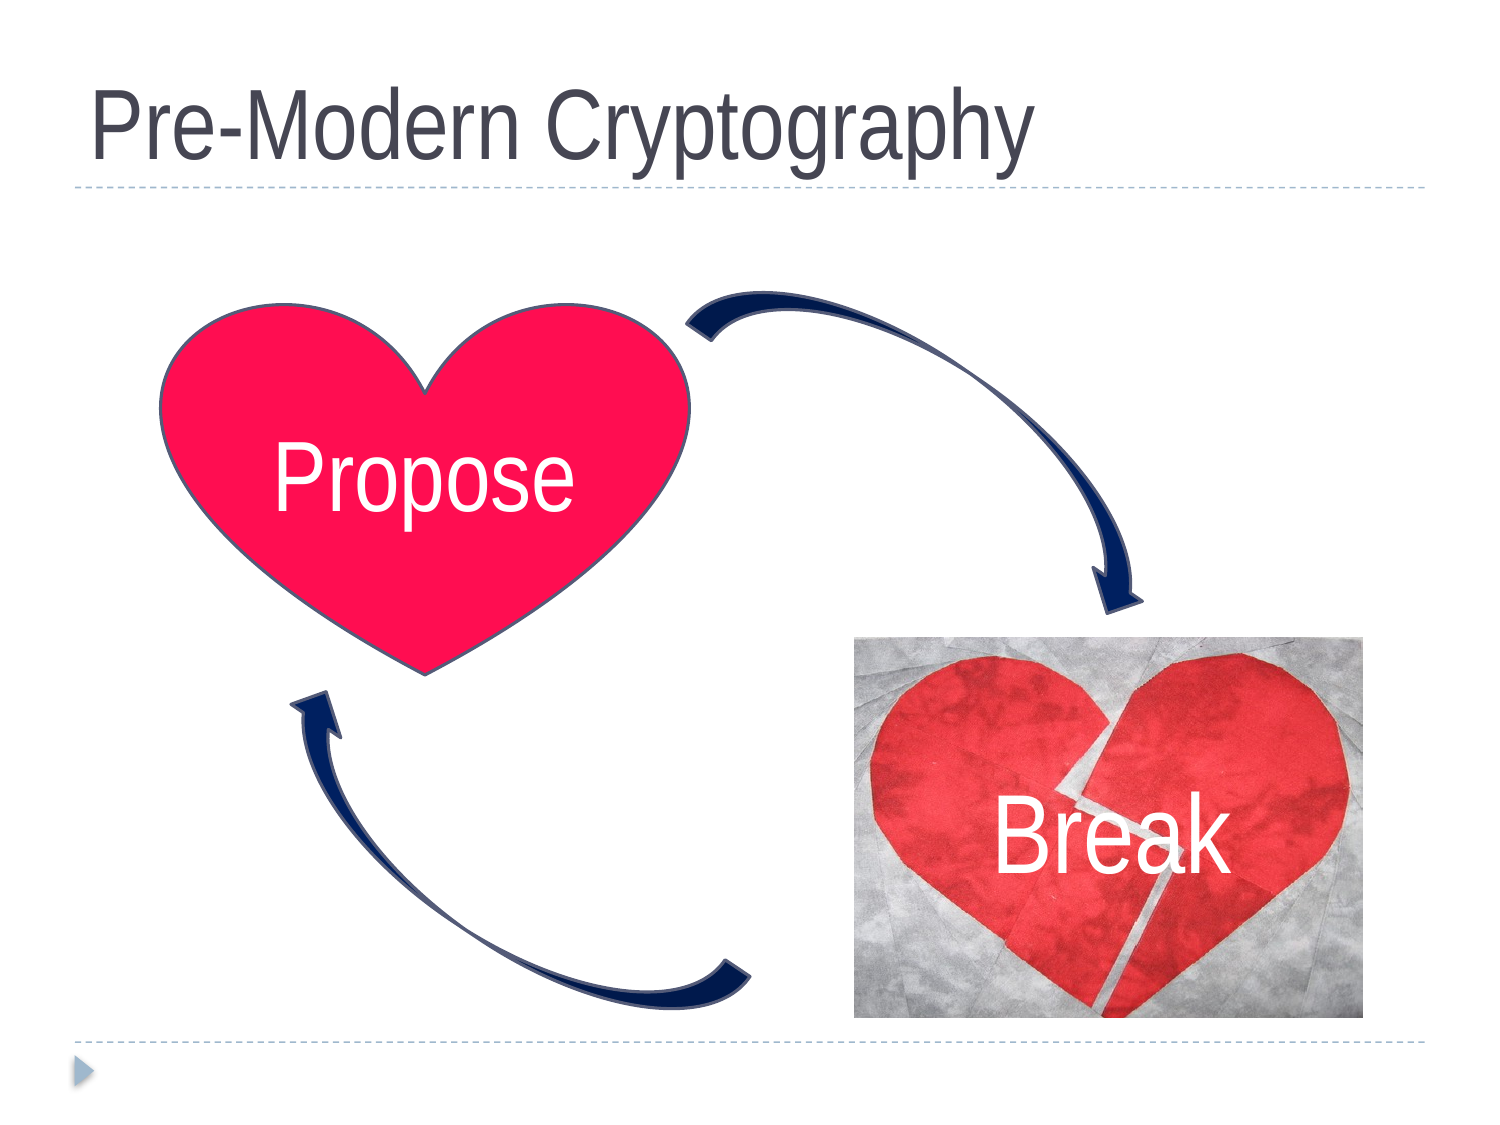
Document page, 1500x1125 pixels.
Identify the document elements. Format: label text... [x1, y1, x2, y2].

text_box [162, 299, 1363, 1018]
title Pre-Modern Cryptography [75, 24, 1425, 188]
